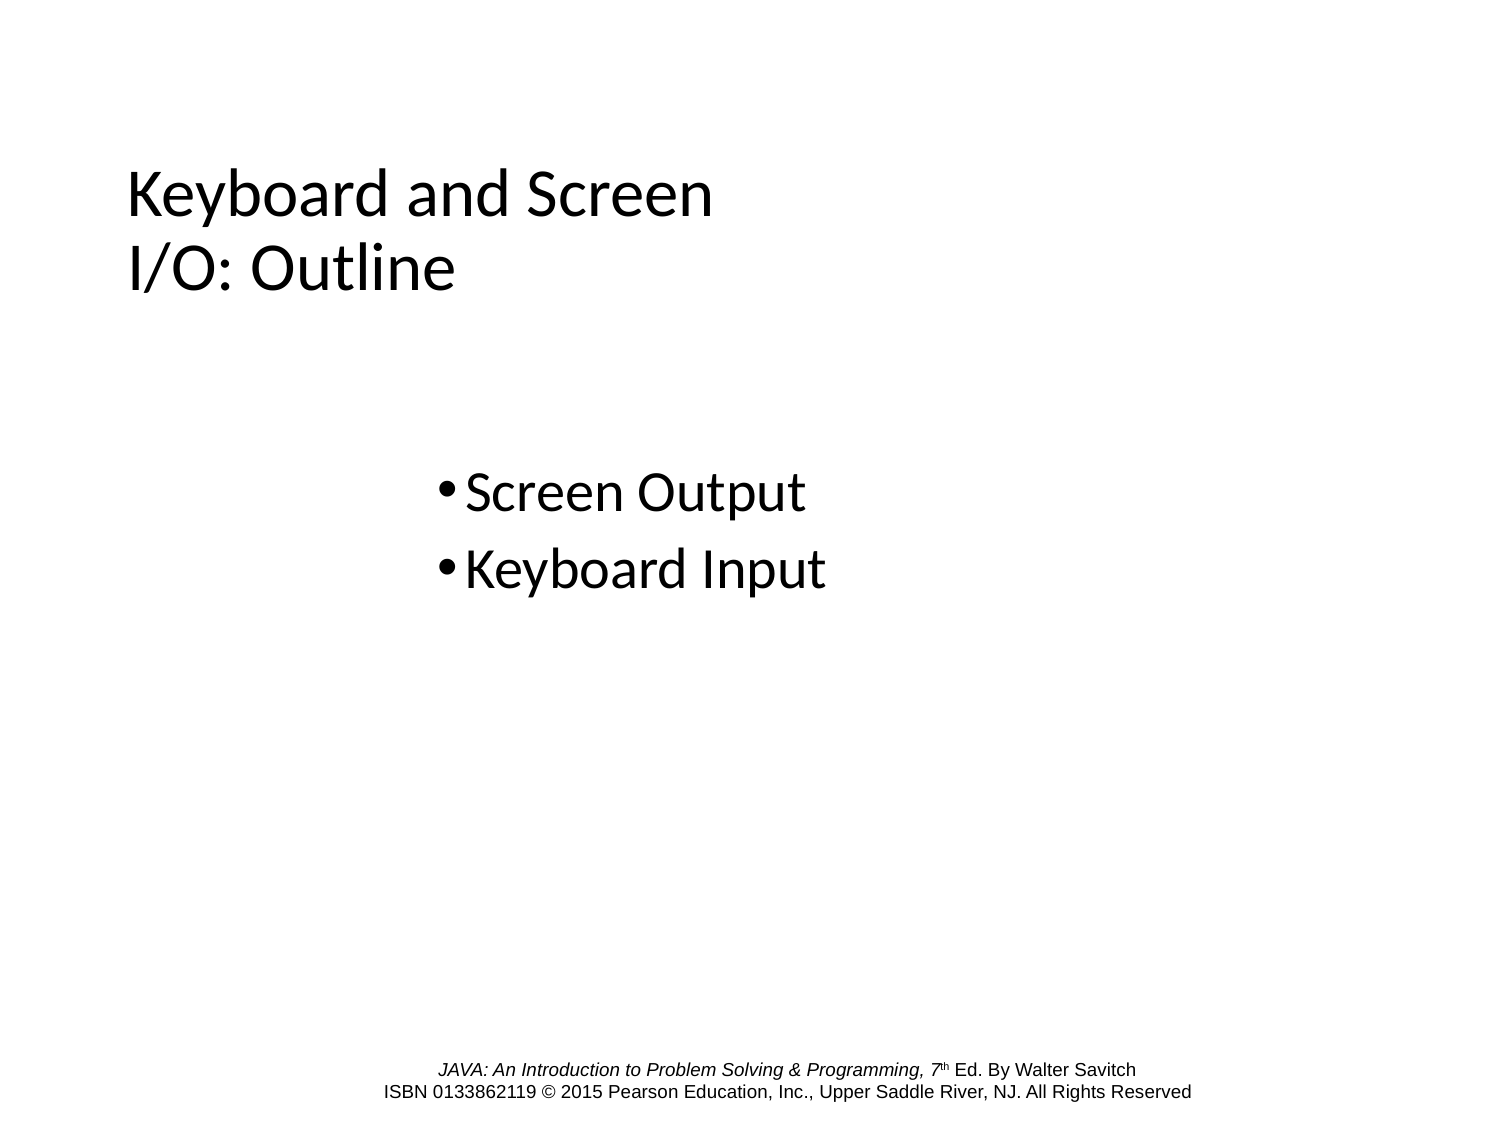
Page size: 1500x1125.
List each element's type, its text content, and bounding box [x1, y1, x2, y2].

list Screen Output Keyboard Input [422, 453, 1425, 1005]
title Keyboard and Screen I/O: Outline [112, 99, 1400, 363]
